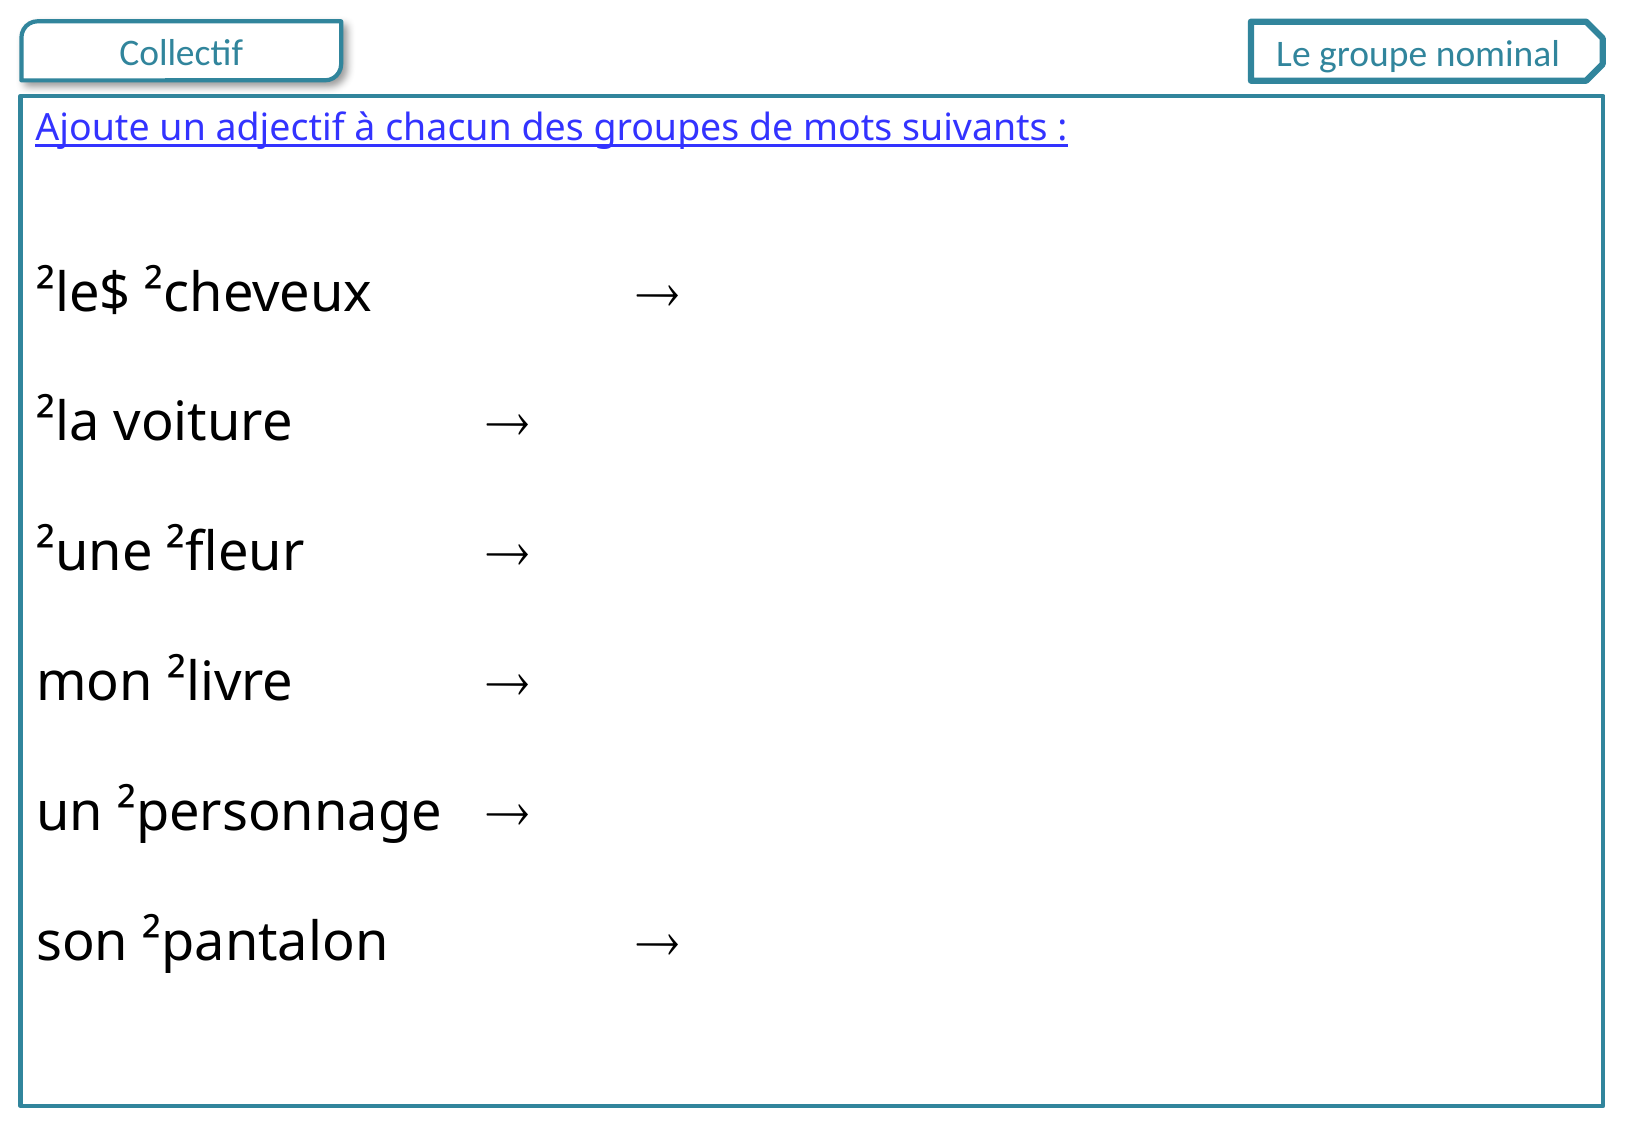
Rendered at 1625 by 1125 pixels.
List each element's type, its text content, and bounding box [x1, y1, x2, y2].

list Ajoute un adjectif à chacun des groupes de mots suivants : [18, 94, 1605, 1108]
list ²le$ ²cheveux  ²la voiture  ²une ²fleur  mon ²livre  un ²personnage  son ²pantalon  [21, 184, 1604, 1106]
list Le groupe nominal [1251, 21, 1585, 81]
